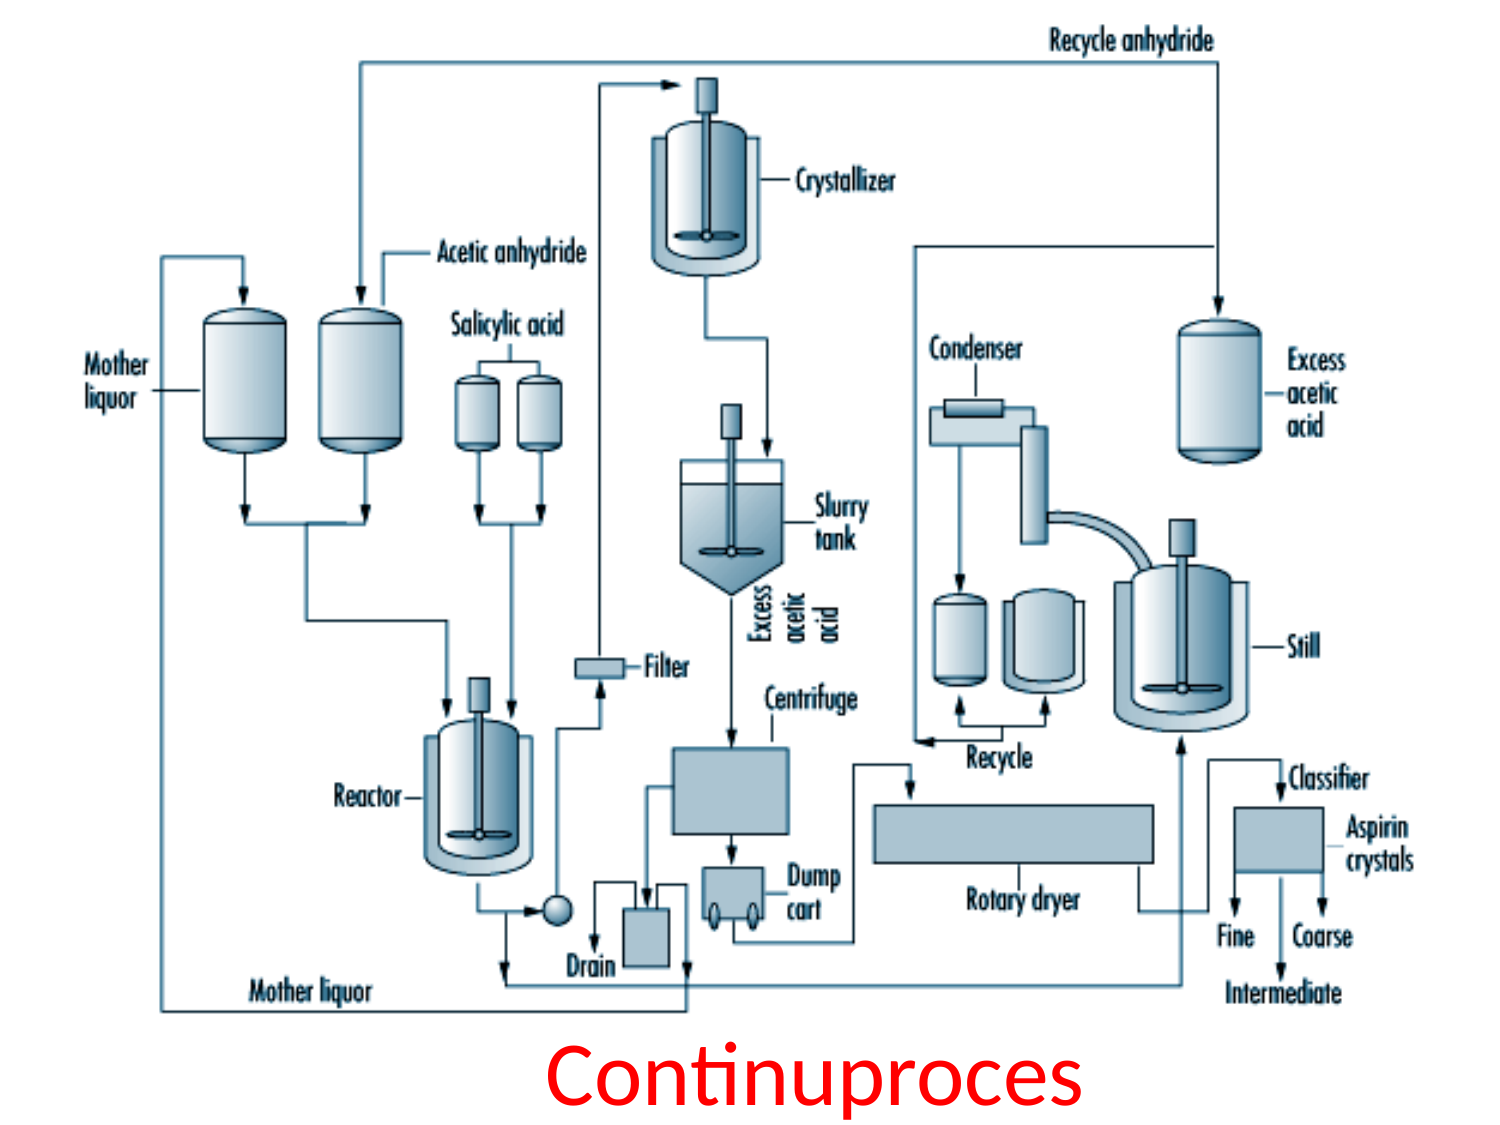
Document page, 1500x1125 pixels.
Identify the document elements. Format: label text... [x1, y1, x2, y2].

text_box Continuproces [530, 1024, 1151, 1125]
picture [55, 23, 1445, 1024]
